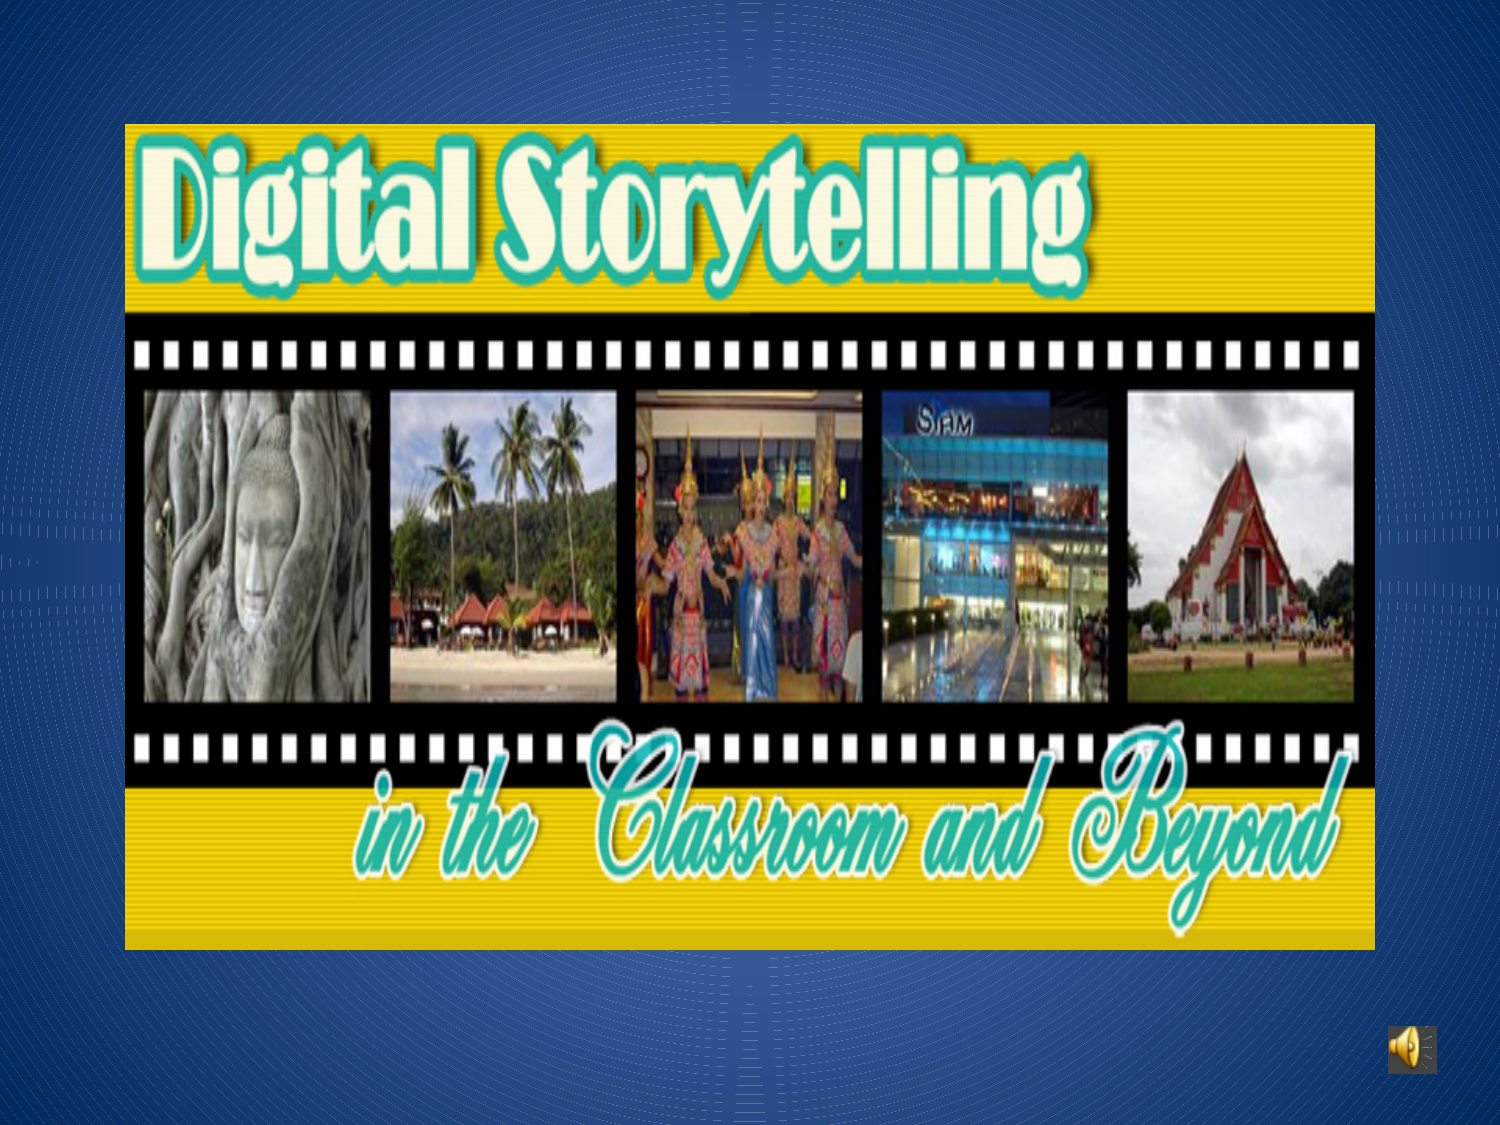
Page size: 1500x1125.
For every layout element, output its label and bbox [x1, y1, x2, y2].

picture [1387, 1024, 1438, 1076]
picture [124, 124, 1376, 951]
